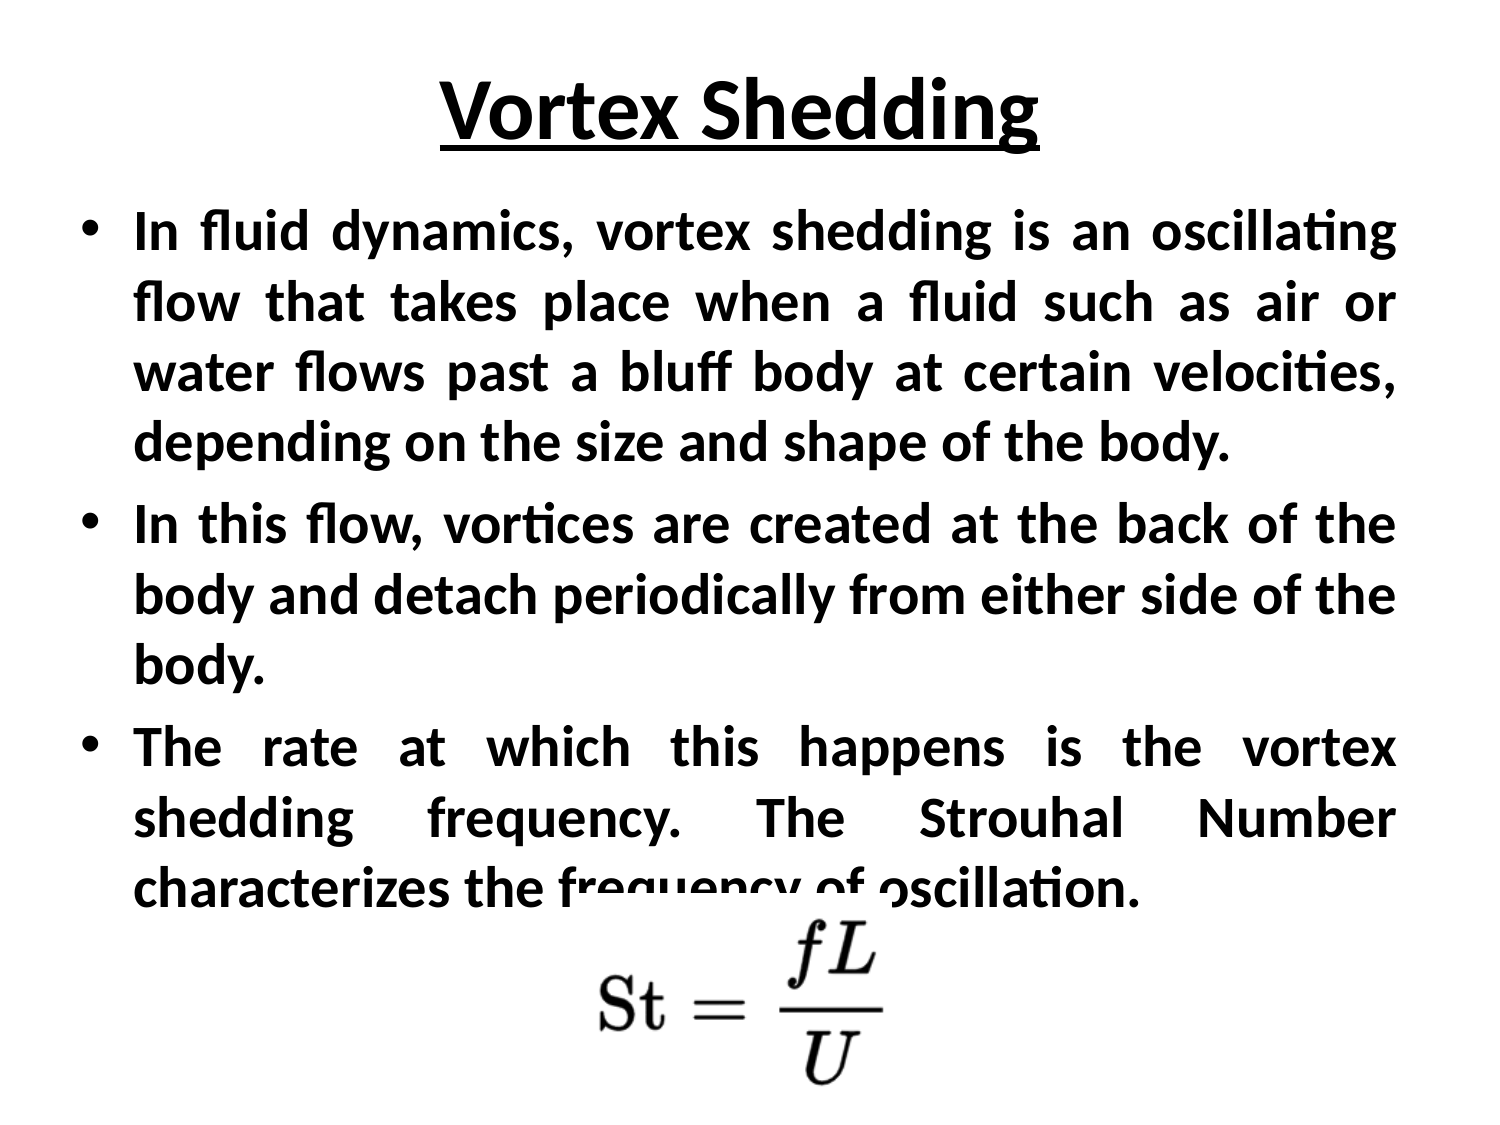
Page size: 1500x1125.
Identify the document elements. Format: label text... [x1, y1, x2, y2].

picture [572, 893, 892, 1118]
title Vortex Shedding [64, 42, 1415, 184]
list In fluid dynamics, vortex shedding is an oscillating flow that takes place when a fluid such as air or water flows past a bluff body at certain velocities, depending on the size and shape of the body. In this flow, vortices are created at the back of the body and detach periodically from either side of the body. The rate at which this happens is the vortex shedding frequency. The Strouhal Number characterizes the frequency of oscillation. [64, 184, 1415, 927]
